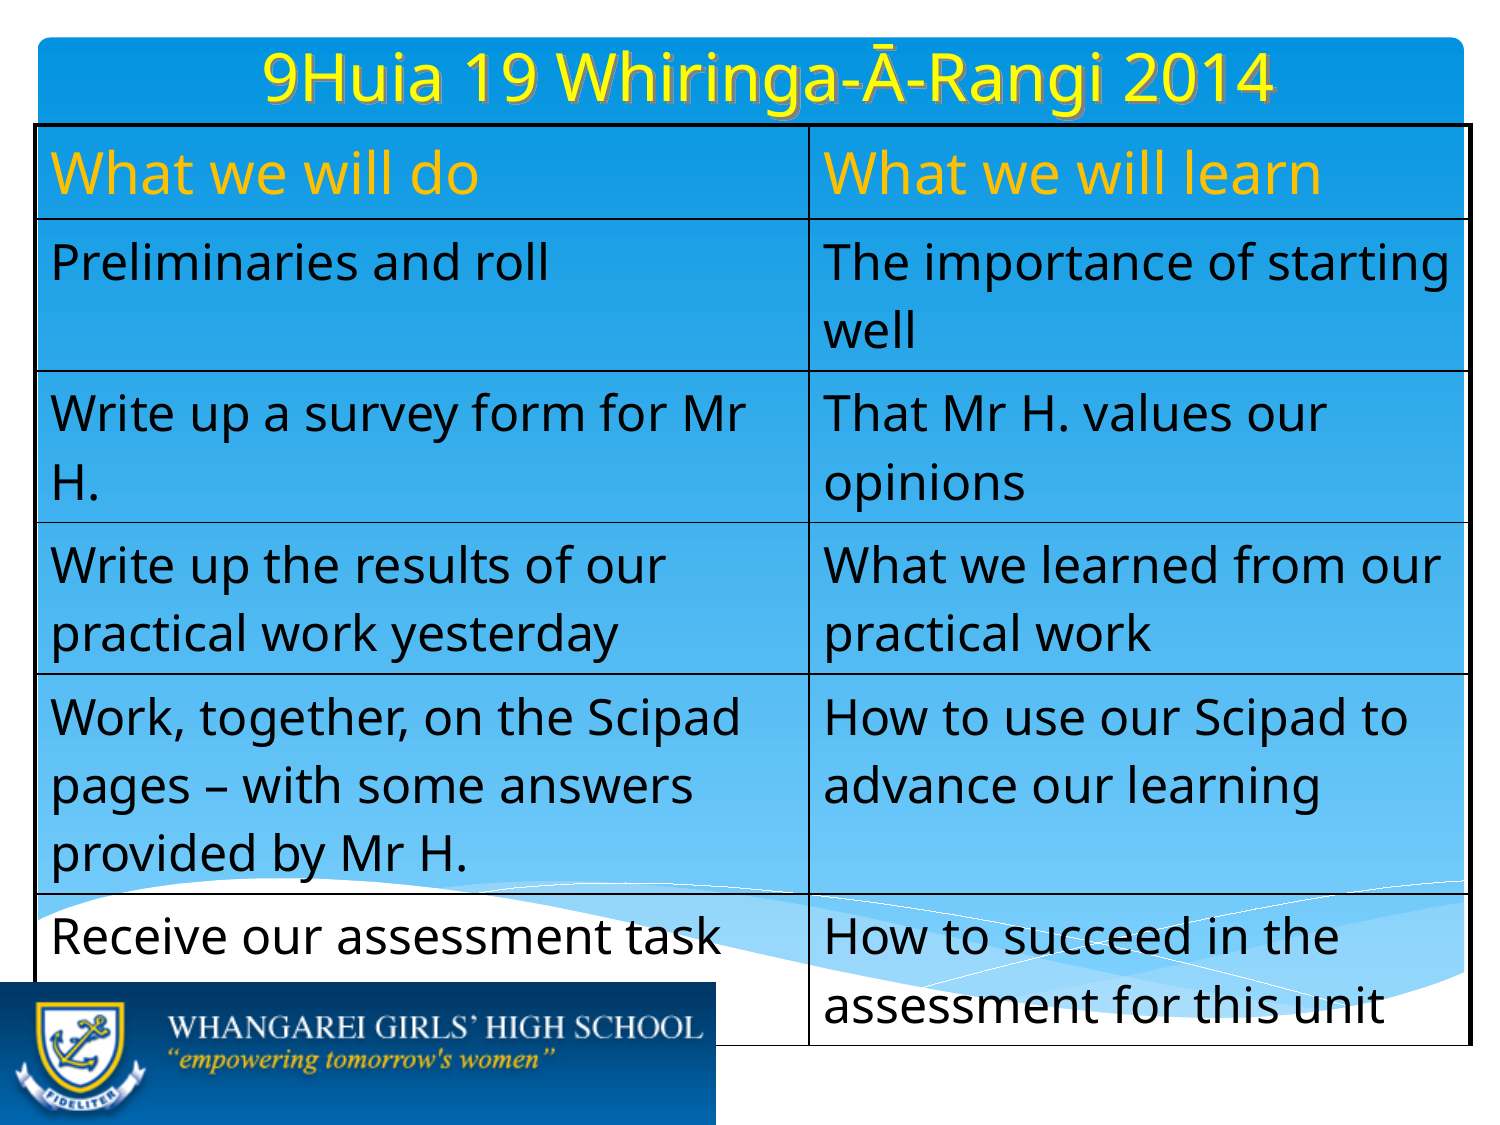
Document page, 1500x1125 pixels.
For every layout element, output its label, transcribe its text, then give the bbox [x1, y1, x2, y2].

table_cell What we learned from our practical work [810, 523, 1468, 673]
table_header What we will learn [810, 127, 1468, 218]
table_cell Work, together, on the Scipad pages – with some answers provided by Mr H. [37, 675, 808, 893]
table_header What we will do [37, 127, 808, 218]
table_cell How to succeed in the assessment for this unit [810, 895, 1468, 1045]
table_cell How to use our Scipad to advance our learning [810, 675, 1468, 893]
text_box 9Huia 19 Whiringa-Ā-Rangi 2014 [162, 24, 1375, 123]
table_cell Write up the results of our practical work yesterday [37, 523, 808, 673]
table_cell That Mr H. values our opinions [810, 372, 1468, 522]
table_cell Write up a survey form for Mr H. [37, 372, 808, 522]
table_cell Receive our assessment task and begin planning for it [37, 895, 808, 1045]
table_cell The importance of starting well [810, 220, 1468, 370]
table_cell Preliminaries and roll [37, 220, 808, 370]
picture [0, 982, 716, 1125]
